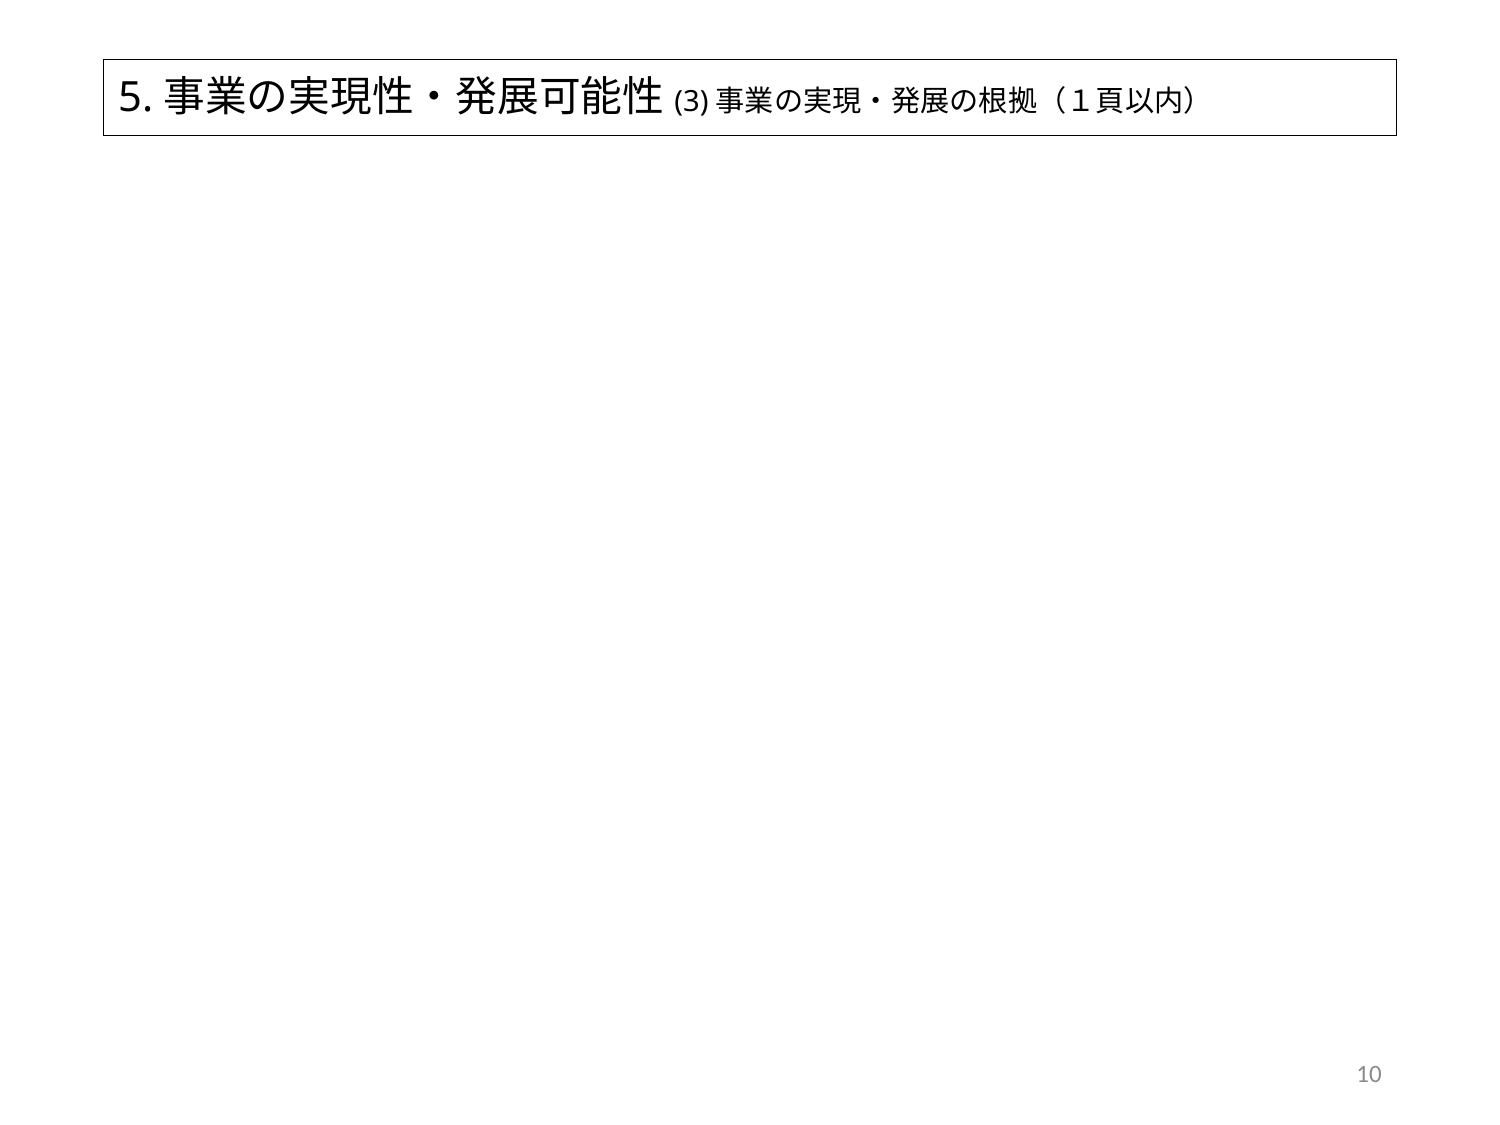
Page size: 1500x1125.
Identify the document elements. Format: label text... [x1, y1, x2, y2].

slide_number 9 [1059, 1042, 1397, 1103]
title 5.事業の実現性・発展可能性(3)事業の実現・発展の根拠（１頁以内） [103, 59, 1397, 136]
